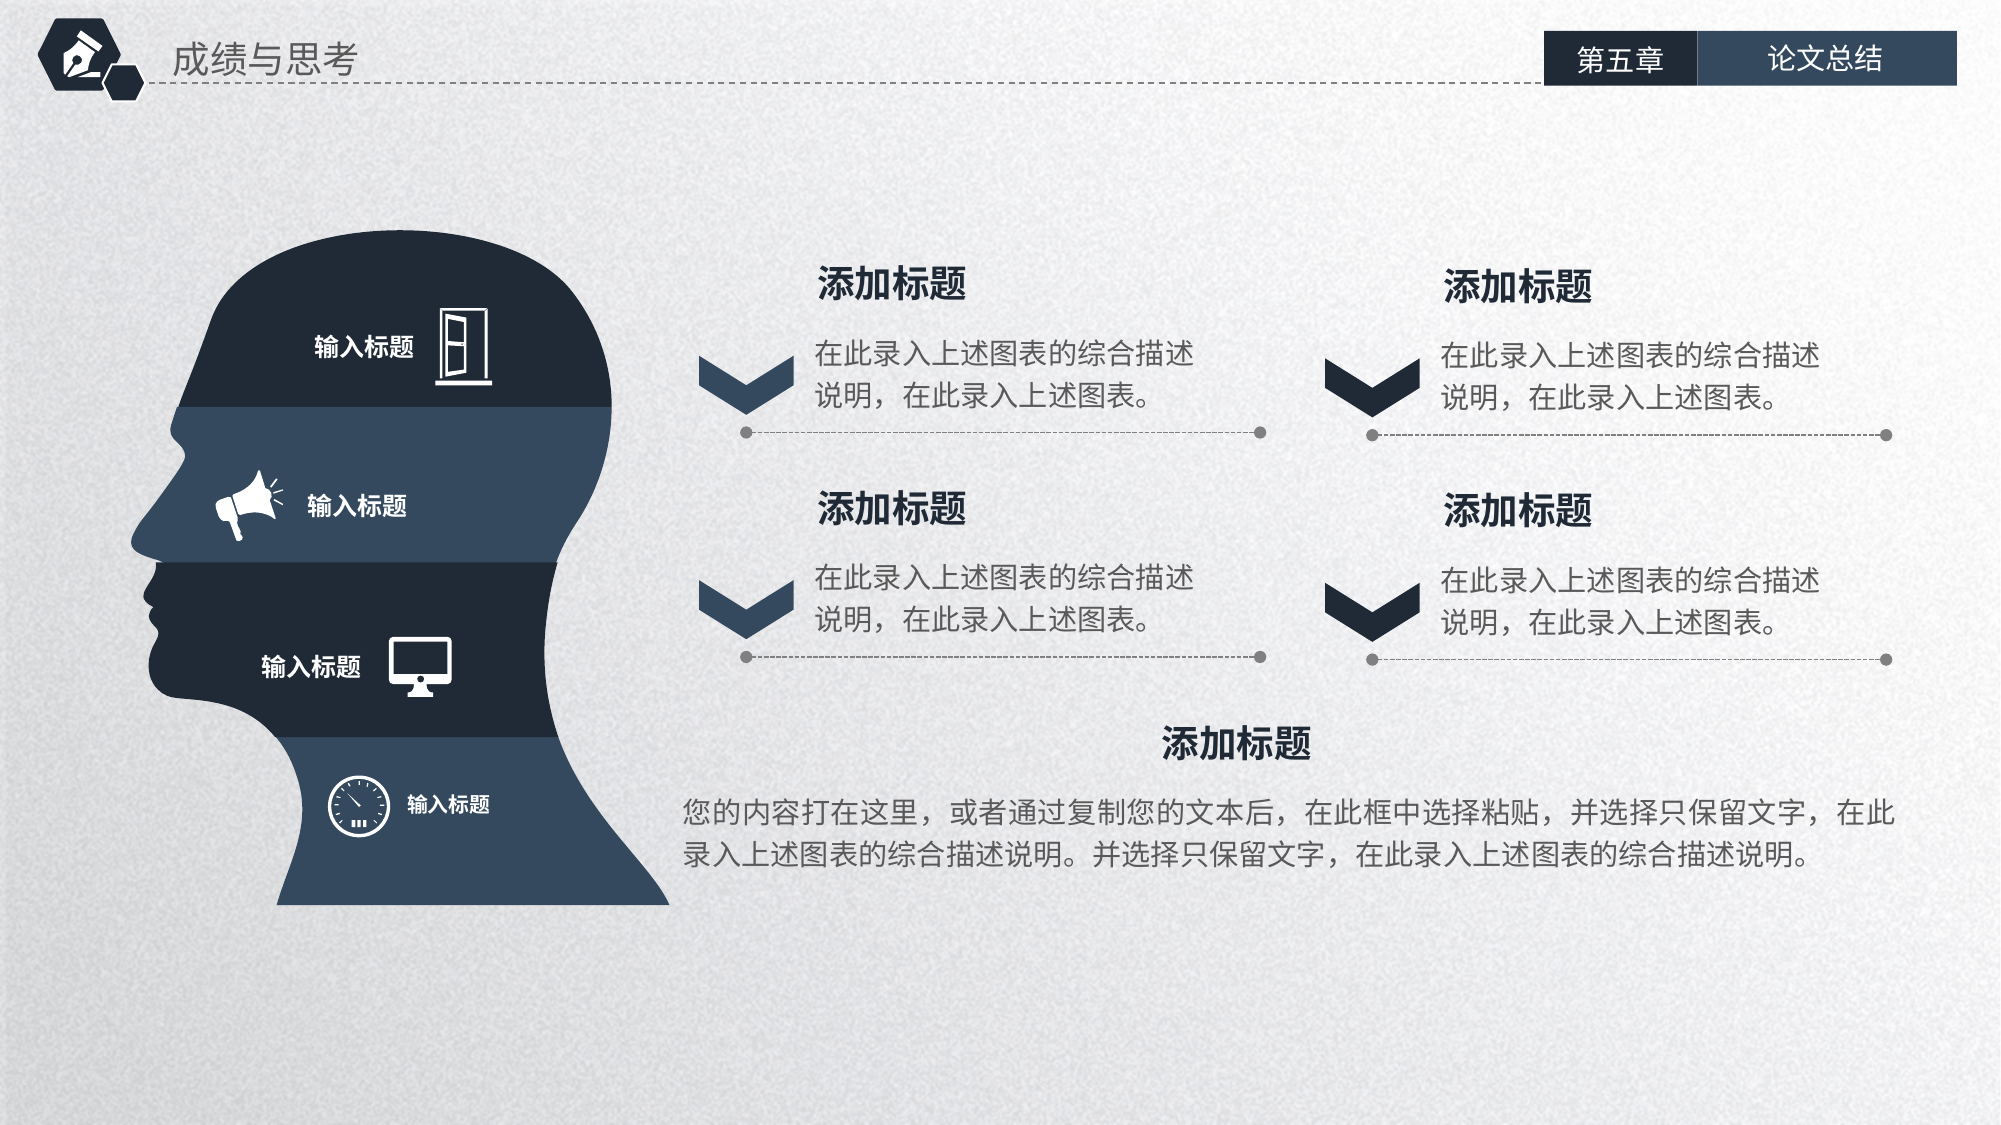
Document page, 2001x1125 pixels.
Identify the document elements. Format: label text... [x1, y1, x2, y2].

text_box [213, 468, 284, 543]
text_box 在此录入上述图表的综合描述说明，在此录入上述图表。 [1425, 323, 1863, 423]
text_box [327, 775, 391, 838]
text_box 输入标题 [299, 486, 475, 524]
text_box 添加标题 [1146, 712, 1327, 773]
text_box 在此录入上述图表的综合描述说明，在此录入上述图表。 [799, 320, 1237, 420]
text_box [37, 18, 121, 91]
text_box [388, 636, 452, 697]
text_box 添加标题 [802, 477, 983, 538]
text_box 成绩与思考 [161, 30, 469, 82]
text_box [1695, 29, 1959, 88]
text_box [1542, 29, 1695, 82]
text_box [143, 562, 559, 738]
text_box [178, 230, 612, 406]
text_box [435, 307, 493, 386]
text_box [696, 578, 796, 641]
picture [0, 0, 2001, 1125]
text_box 在此录入上述图表的综合描述说明，在此录入上述图表。 [1425, 547, 1863, 647]
text_box [1323, 356, 1422, 420]
text_box 论文总结 [1695, 34, 1956, 82]
text_box 输入标题 [215, 647, 369, 686]
text_box [63, 30, 103, 78]
text_box 第五章 [1544, 36, 1698, 83]
text_box [696, 353, 796, 417]
text_box [1323, 580, 1422, 644]
text_box [276, 738, 670, 906]
text_box [100, 62, 148, 104]
text_box 添加标题 [1428, 255, 1609, 316]
text_box 在此录入上述图表的综合描述说明，在此录入上述图表。 [799, 545, 1237, 644]
text_box 添加标题 [802, 252, 983, 313]
text_box [1544, 83, 1695, 88]
text_box 输入标题 [242, 327, 422, 366]
text_box 输入标题 [399, 787, 553, 820]
text_box [131, 406, 612, 562]
text_box 您的内容打在这里，或者通过复制您的文本后，在此框中选择粘贴，并选择只保留文字，在此录入上述图表的综合描述说明。并选择只保留文字，在此录入上述图表的综合描述说明。 [669, 780, 1910, 879]
text_box 添加标题 [1428, 479, 1609, 540]
